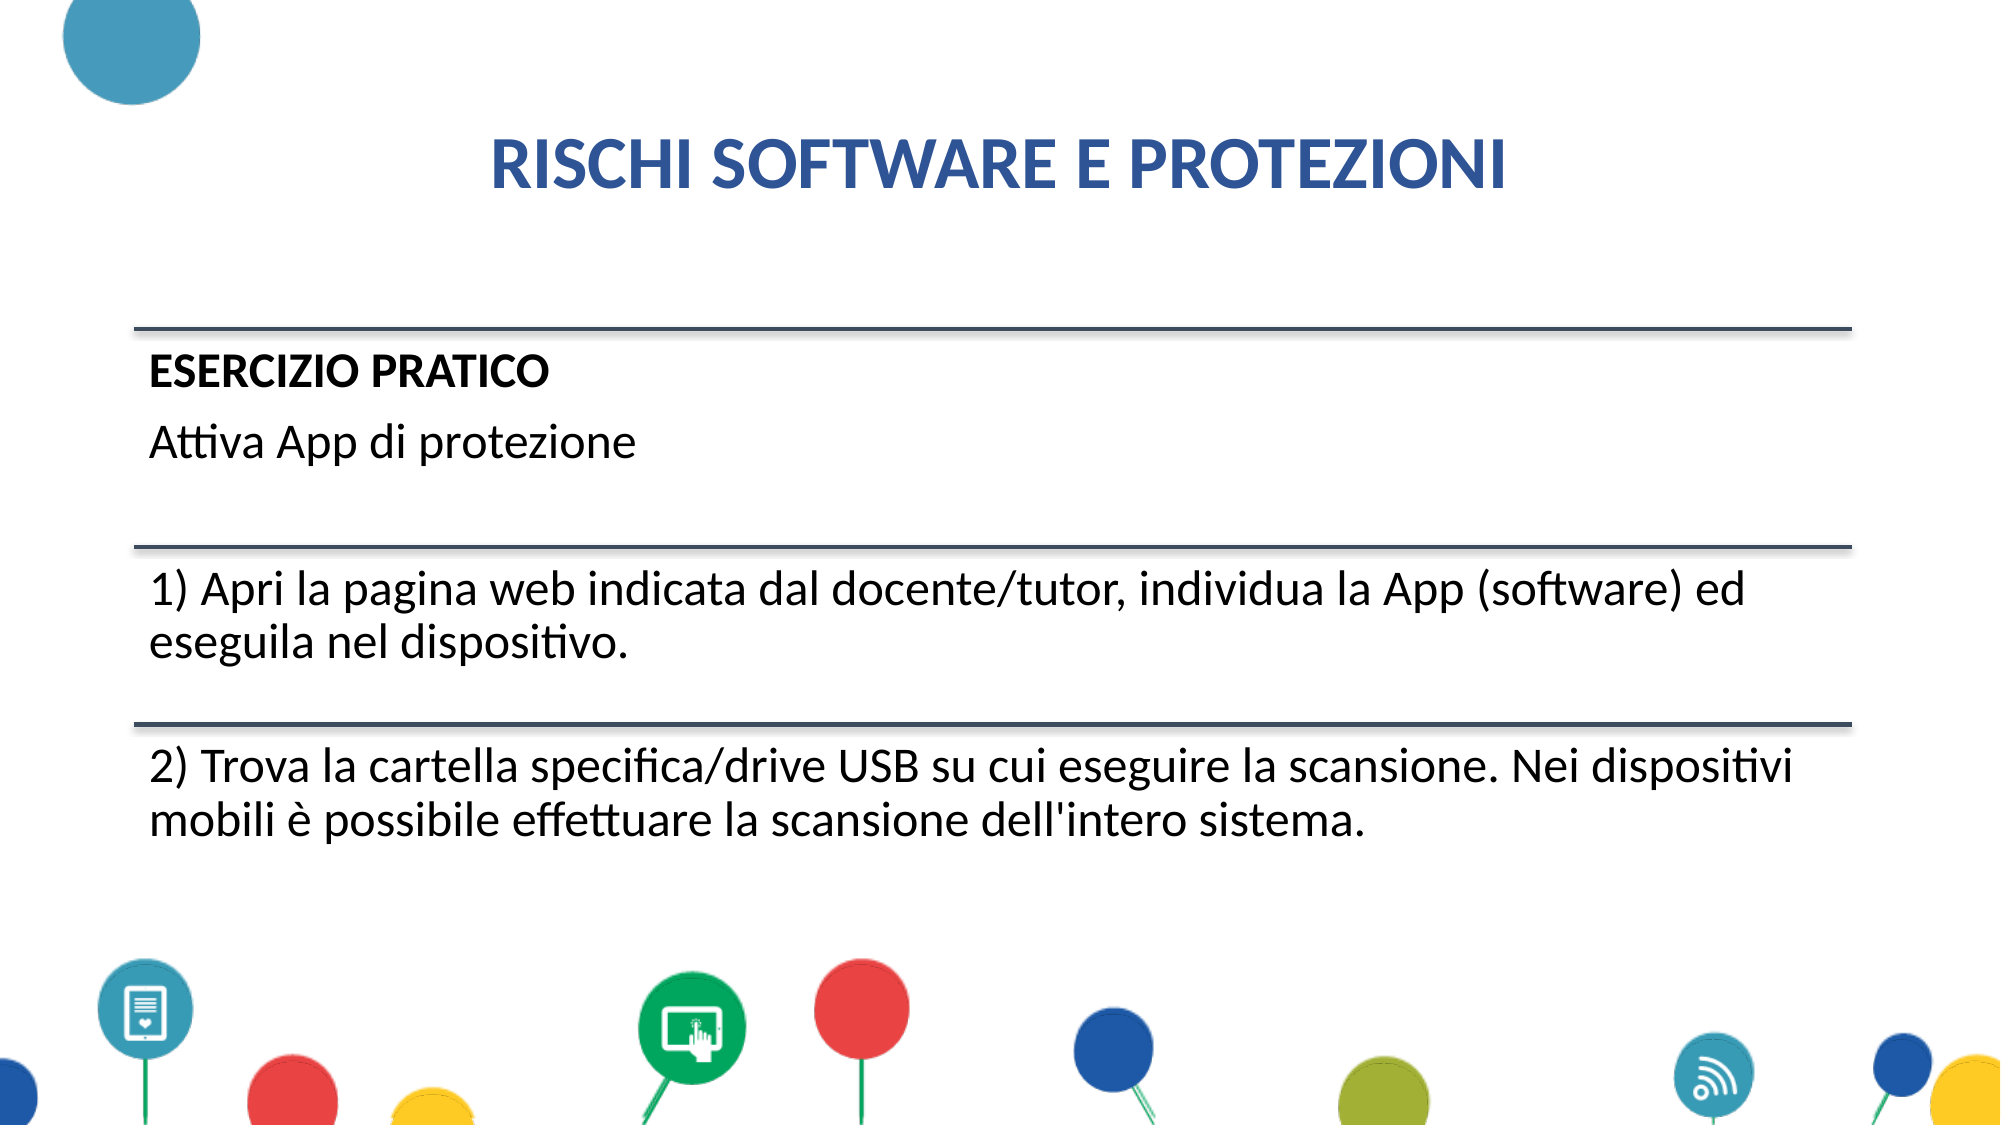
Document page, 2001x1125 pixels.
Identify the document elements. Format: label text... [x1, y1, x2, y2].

title Rischi software e protezioni [137, 59, 1863, 278]
picture [0, 0, 2001, 1125]
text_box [133, 328, 1852, 964]
